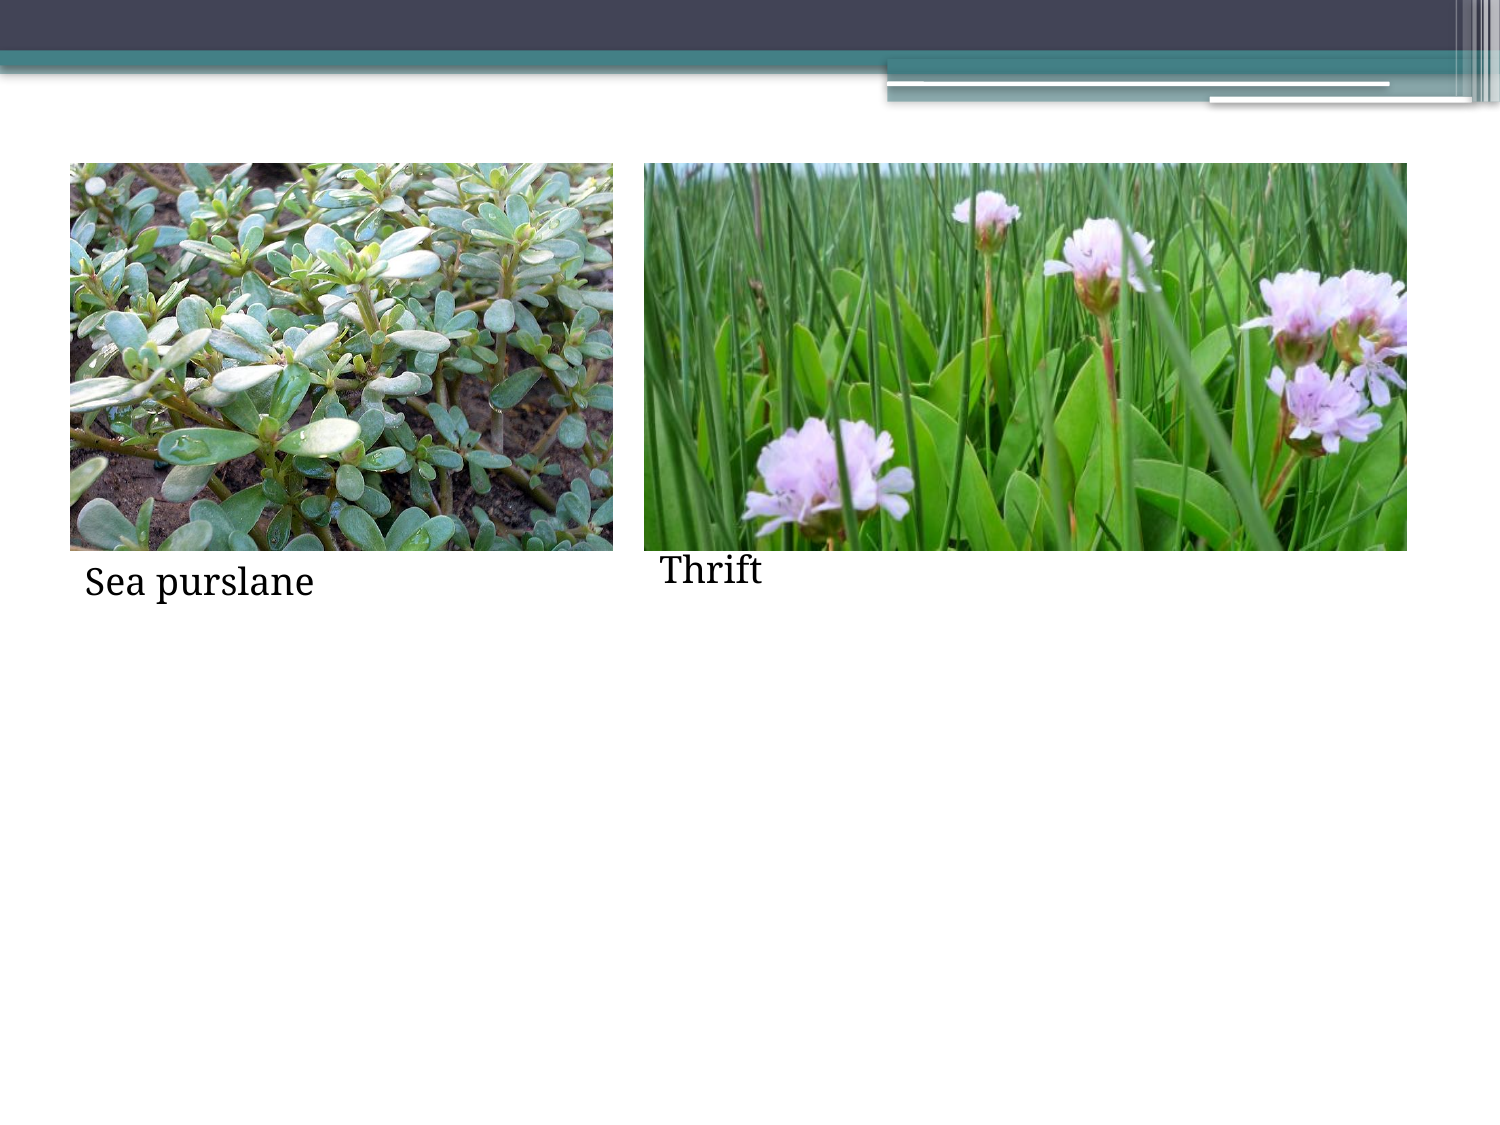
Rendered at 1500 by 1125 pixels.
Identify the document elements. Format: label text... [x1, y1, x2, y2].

picture [70, 163, 613, 551]
text_box Thrift [644, 560, 1161, 599]
picture [644, 163, 1407, 551]
text_box Sea purslane [70, 560, 551, 611]
